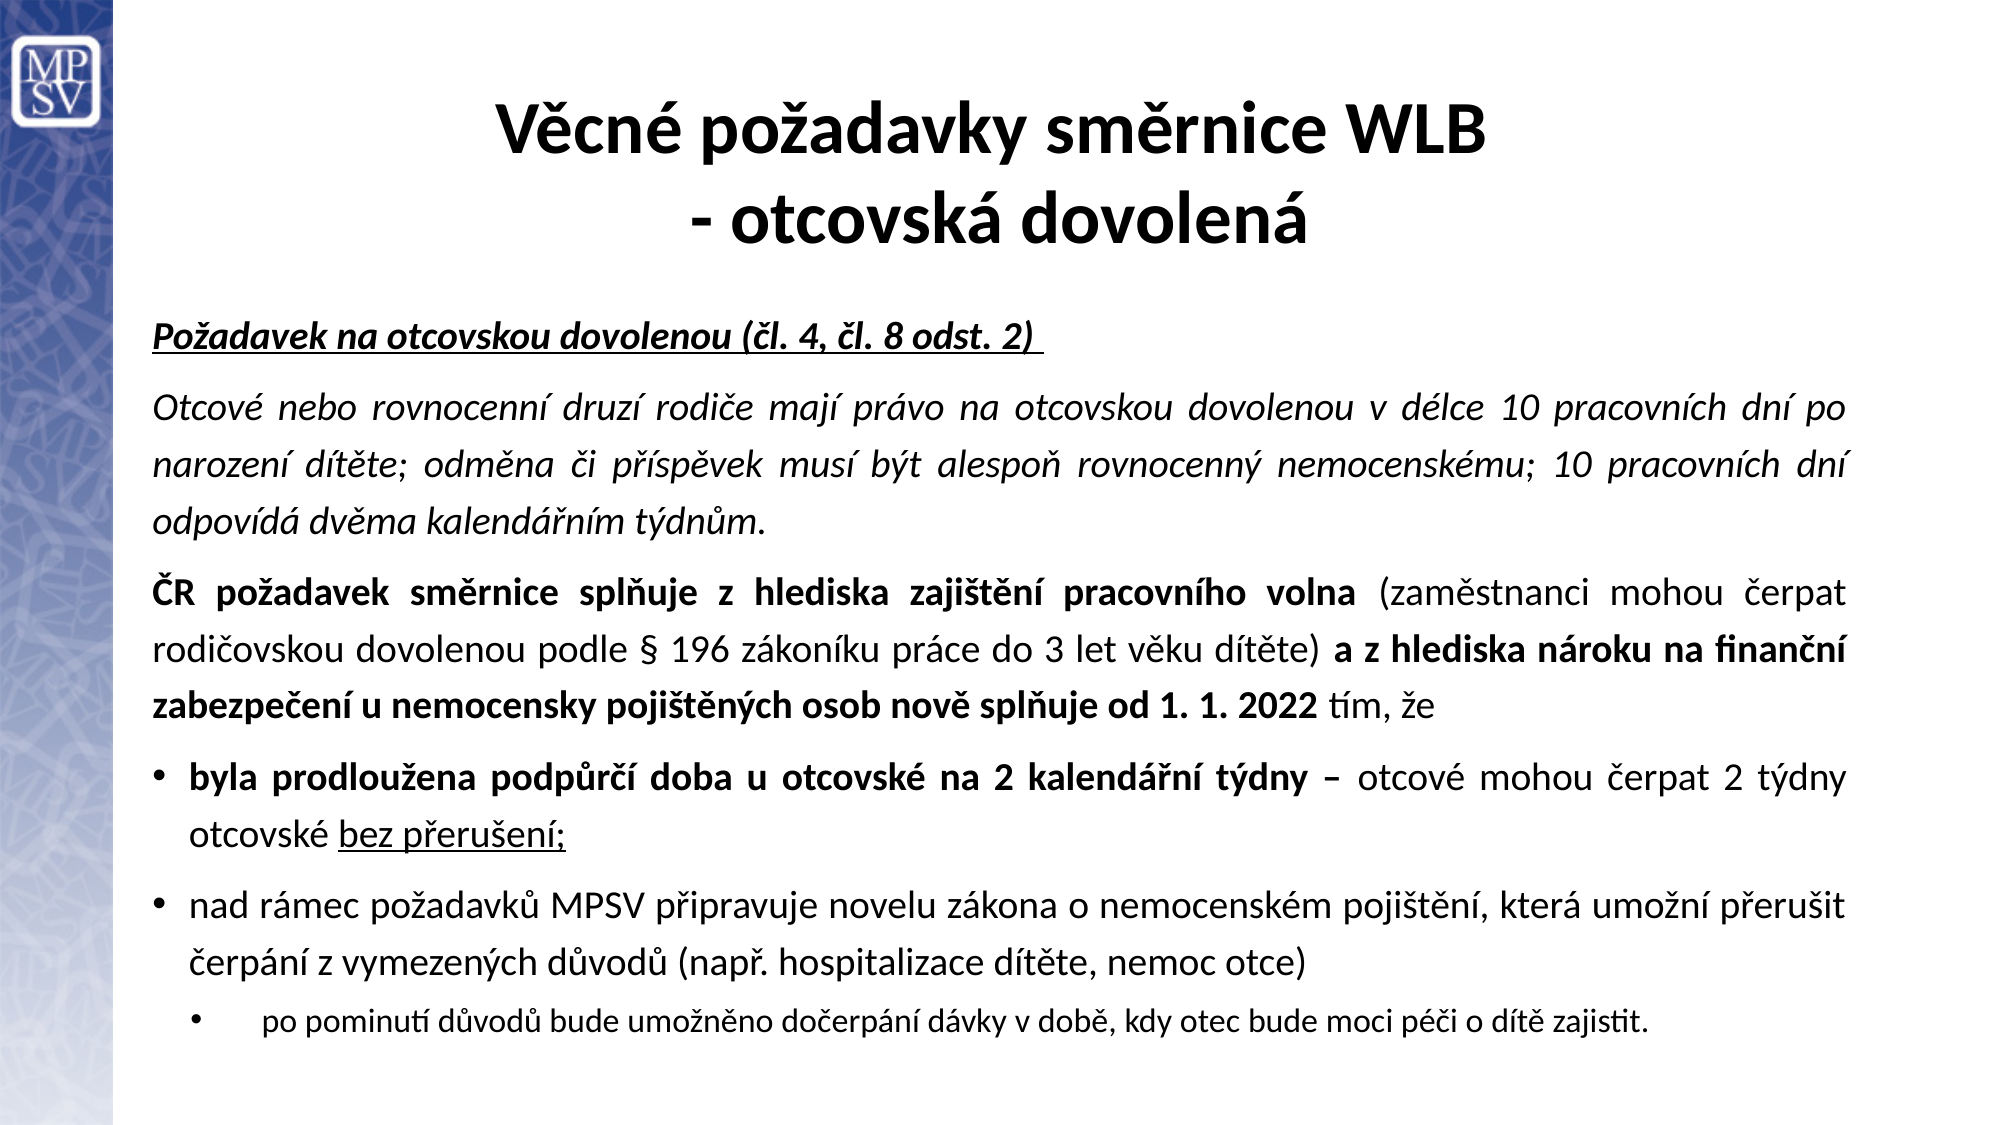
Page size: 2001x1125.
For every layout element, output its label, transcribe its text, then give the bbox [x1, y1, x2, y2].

title Věcné požadavky směrnice WLB - otcovská dovolená [137, 59, 1863, 278]
picture [0, 0, 113, 1125]
list Požadavek na otcovskou dovolenou (čl. 4, čl. 8 odst. 2) Otcové nebo rovnocenní druzí rodiče mají právo na otcovskou dovolenou v délce 10 pracovních dní po narození dítěte; odměna či příspěvek musí být alespoň rovnocenný nemocenskému; 10 pracovních dní odpovídá dvěma kalendářním týdnům. ČR požadavek směrnice splňuje z hlediska zajištění pracovního volna (zaměstnanci mohou čerpat rodičovskou dovolenou podle § 196 zákoníku práce do 3 let věku dítěte) a z hlediska nároku na finanční zabezpečení u nemocensky pojištěných osob nově splňuje od 1. 1. 2022 tím, že byla prodloužena podpůrčí doba u otcovské na 2 kalendářní týdny – otcové mohou čerpat 2 týdny otcovské bez přerušení; nad rámec požadavků MPSV připravuje novelu zákona o nemocenském pojištění, která umožní přerušit čerpání z vymezených důvodů (např. hospitalizace dítěte, nemoc otce) po pominutí důvodů bude umožněno dočerpání dávky v době, kdy otec bude moci péči o dítě zajistit. [137, 292, 1863, 1050]
